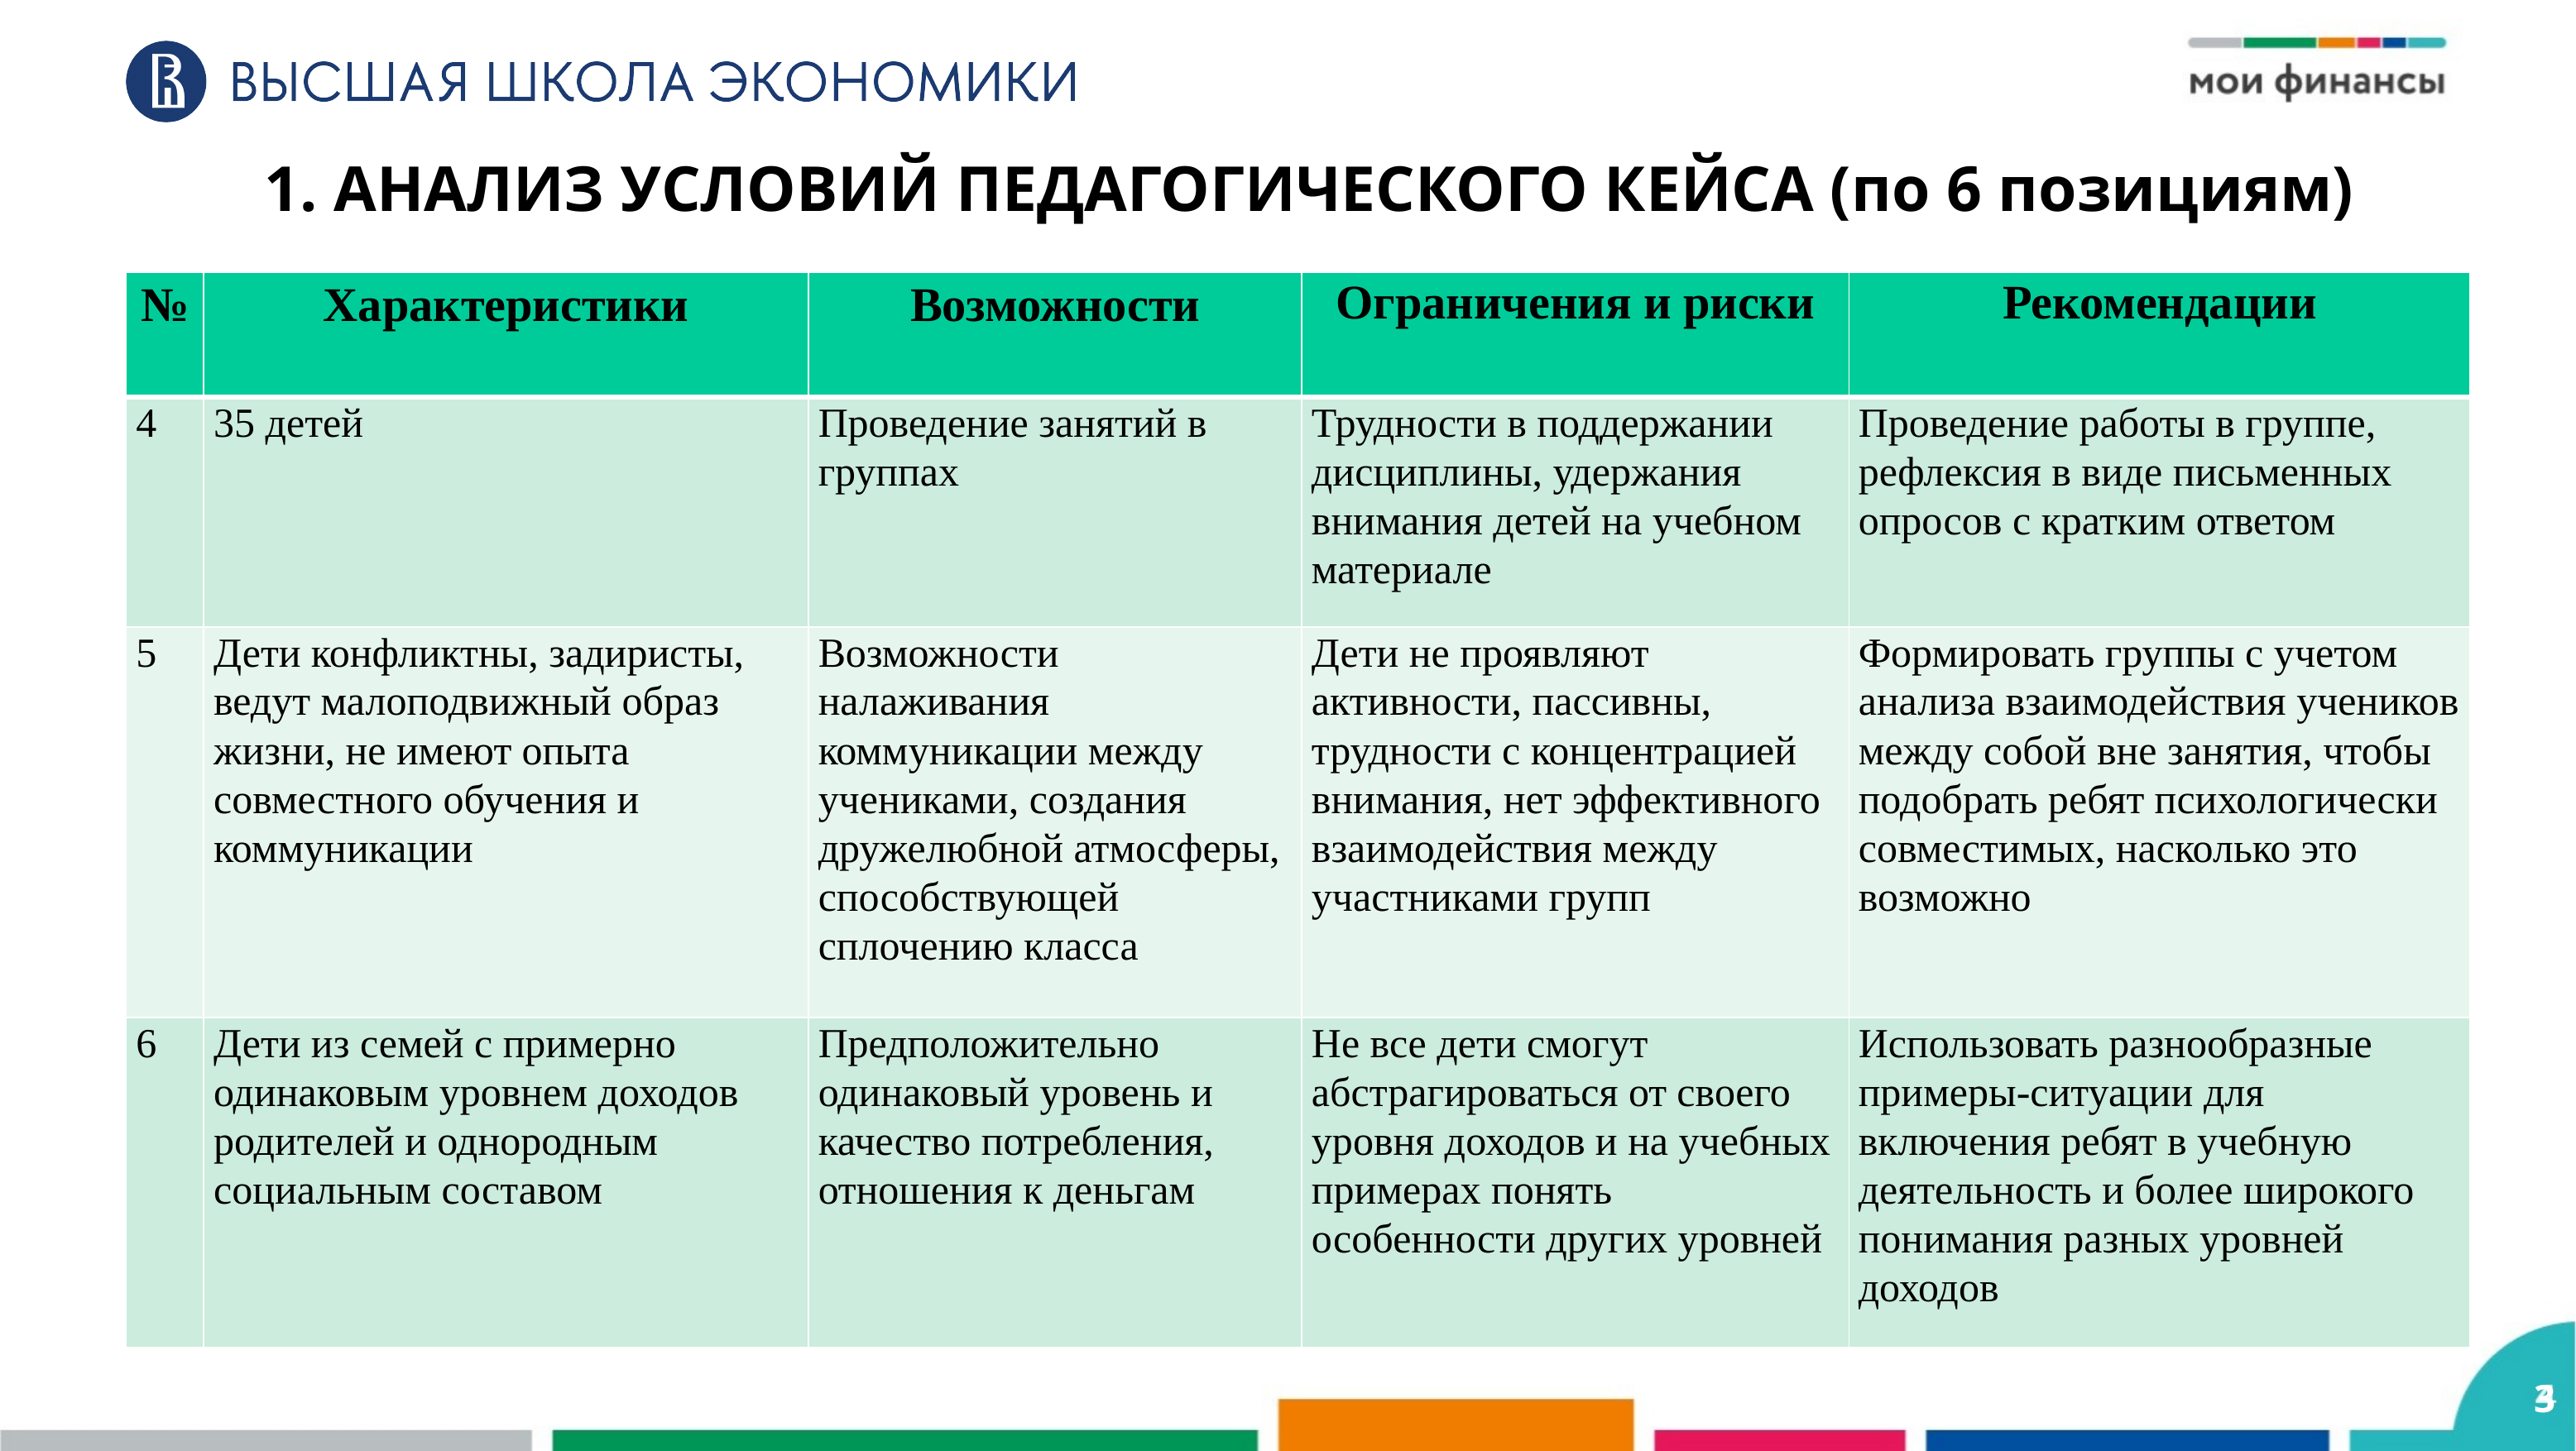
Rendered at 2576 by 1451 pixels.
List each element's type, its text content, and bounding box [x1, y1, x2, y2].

table_header Характеристики [204, 273, 808, 395]
table_cell Возможности налаживания коммуникации между учениками, создания дружелюбной атмосферы, способствующей сплочению класса [809, 628, 1301, 1017]
table_cell Дети конфликтны, задиристы, ведут малоподвижный образ жизни, не имеют опыта совместного обучения и коммуникации [204, 628, 808, 1017]
picture [0, 0, 2576, 1451]
table_cell Формировать группы с учетом анализа взаимодействия учеников между собой вне занятия, чтобы подобрать ребят психологически совместимых, насколько это возможно [1849, 628, 2469, 1017]
table_cell 5 [127, 628, 203, 1017]
text_box 1. АНАЛИЗ УСЛОВИЙ ПЕДАГОГИЧЕСКОГО КЕЙСА (по 6 позициям) [44, 139, 2576, 233]
table_cell Предположительно одинаковый уровень и качество потребления, отношения к деньгам [809, 1018, 1301, 1347]
table_cell Дети не проявляют активности, пассивны, трудности с концентрацией внимания, нет эффективного взаимодействия между участниками групп [1302, 628, 1849, 1017]
table_cell Дети из семей с примерно одинаковым уровнем доходов родителей и однородным социальным составом [204, 1018, 808, 1347]
table_header № [127, 273, 203, 395]
table_cell Не все дети смогут абстрагироваться от своего уровня доходов и на учебных примерах понять особенности других уровней [1302, 1018, 1849, 1347]
table_cell Проведение работы в группе, рефлексия в виде письменных опросов с кратким ответом [1849, 400, 2469, 626]
table_header Рекомендации [1849, 273, 2469, 395]
table_header Возможности [809, 273, 1301, 395]
table_cell 4 [127, 400, 203, 626]
table_cell Трудности в поддержании дисциплины, удержания внимания детей на учебном материале [1302, 400, 1849, 626]
table_cell 6 [127, 1018, 203, 1347]
table_cell Использовать разнообразные примеры-ситуации для включения ребят в учебную деятельность и более широкого понимания разных уровней доходов [1849, 1018, 2469, 1347]
slide_number 3 [2470, 1365, 2576, 1430]
table_cell Проведение занятий в группах [809, 400, 1301, 626]
table_header Ограничения и риски [1302, 273, 1849, 395]
table_cell 35 детей [204, 400, 808, 626]
